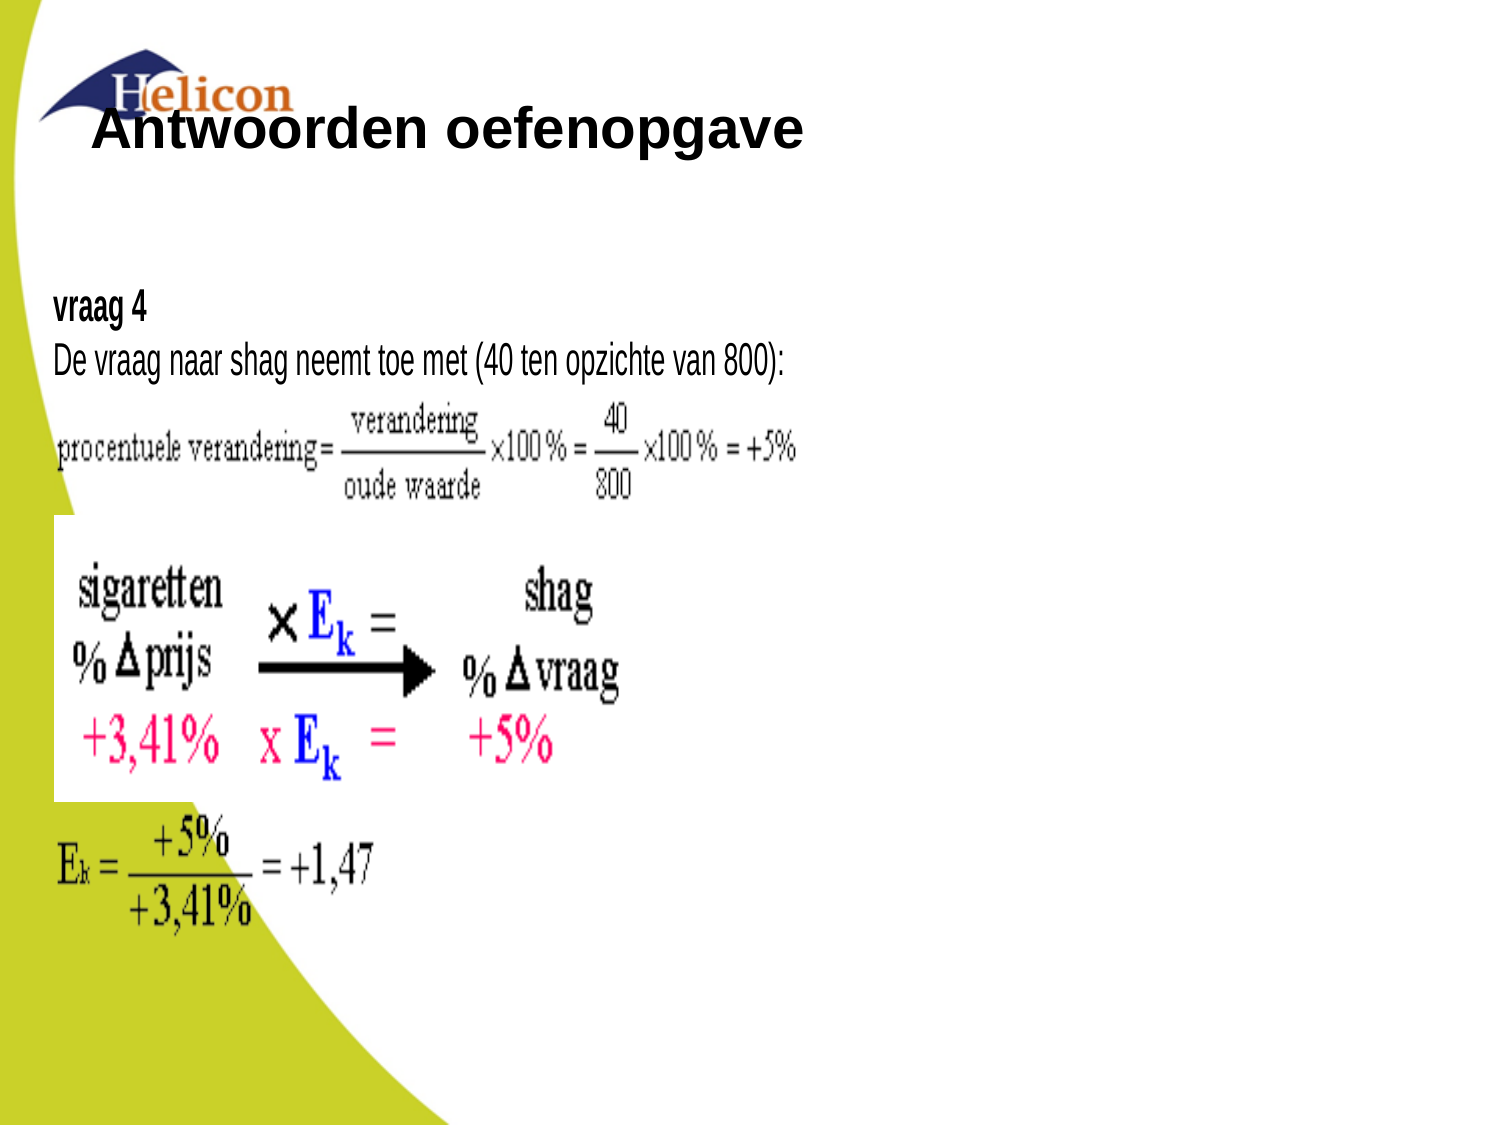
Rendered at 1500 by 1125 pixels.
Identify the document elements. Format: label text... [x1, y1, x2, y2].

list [52, 278, 1270, 953]
title Antwoorden oefenopgave [75, 30, 1425, 219]
picture [0, 0, 1500, 1125]
